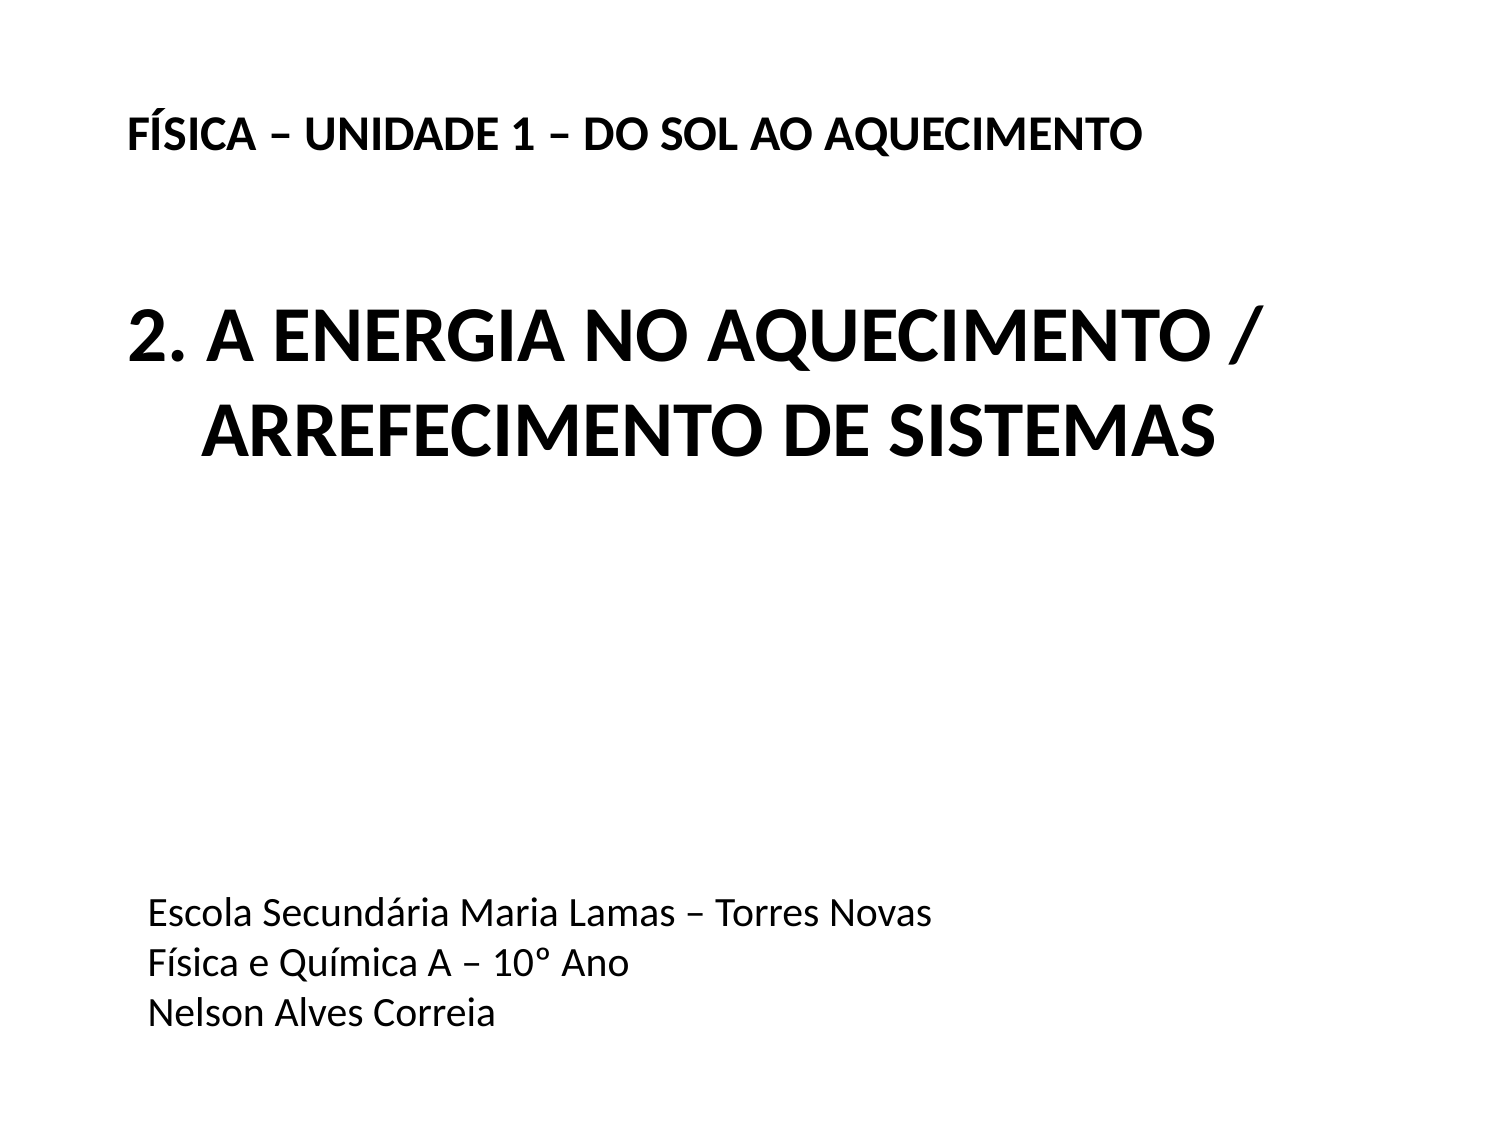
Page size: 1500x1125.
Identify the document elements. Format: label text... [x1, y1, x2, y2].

title 2. A ENERGIA NO AQUECIMENTO / ARREFECIMENTO DE SISTEMAS [112, 267, 1436, 480]
text_box Escola Secundária Maria Lamas – Torres Novas Física e Química A – 10º Ano Nelson Alves Correia [132, 869, 1258, 1020]
text_box FÍSICA – UNIDADE 1 – DO SOL AO AQUECIMENTO [112, 85, 1436, 168]
